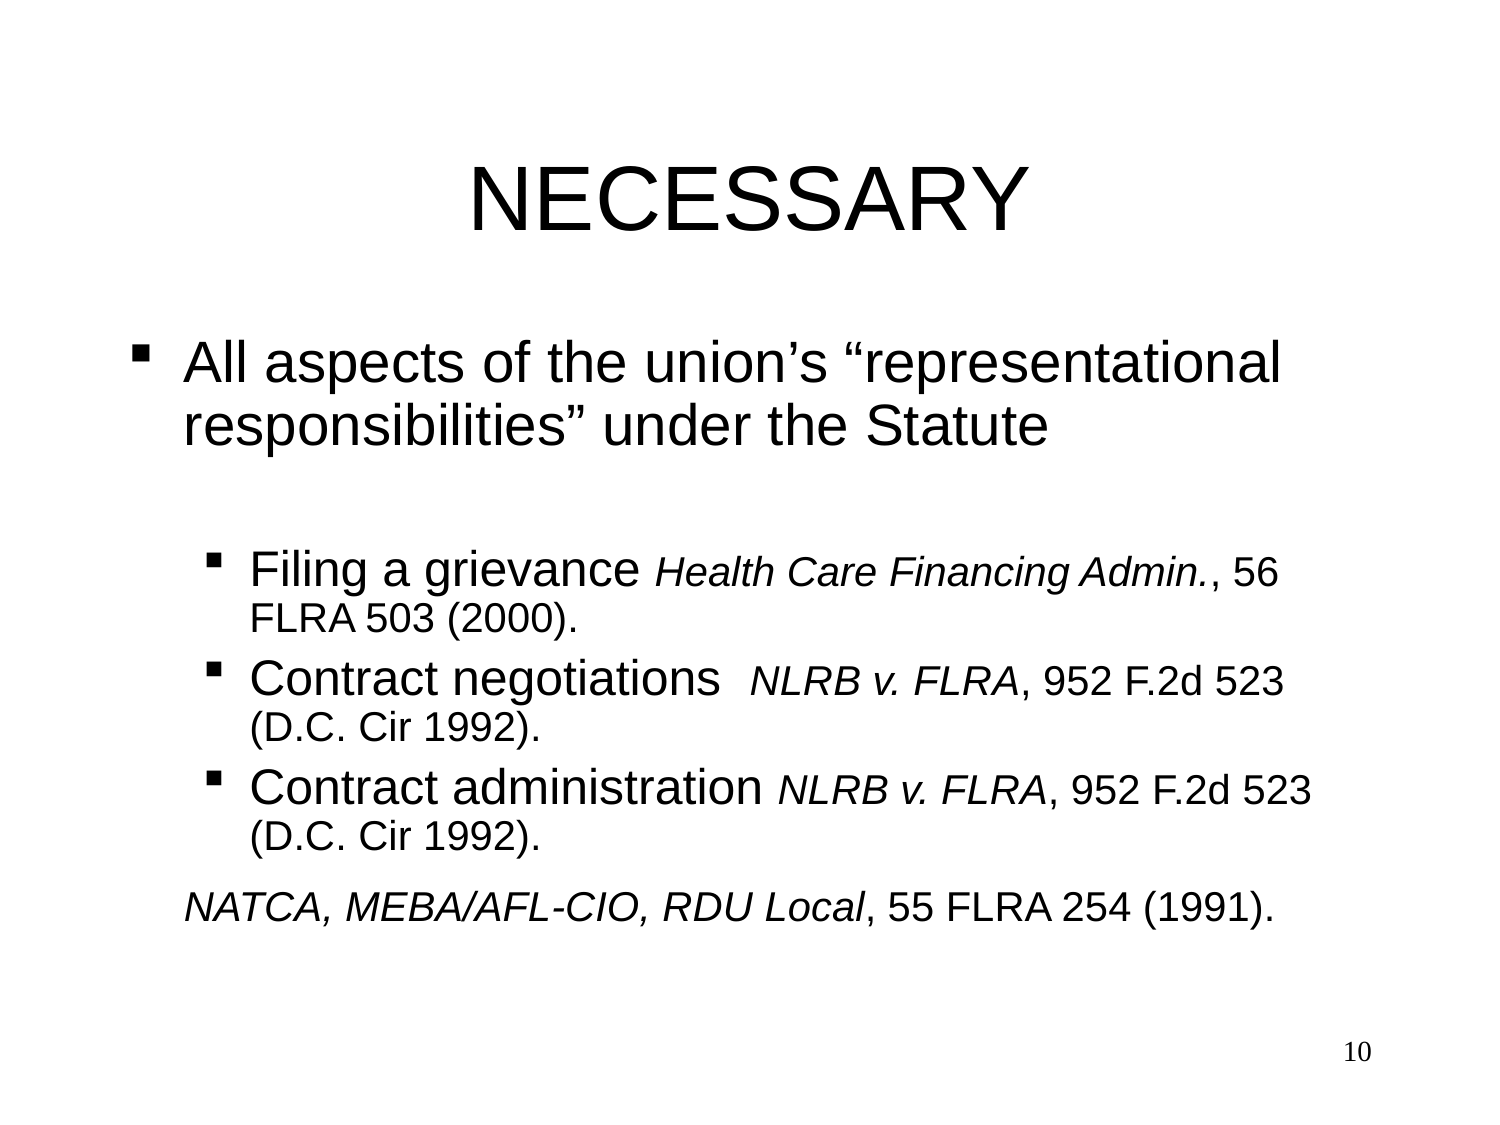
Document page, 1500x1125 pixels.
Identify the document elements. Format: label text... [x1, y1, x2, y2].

slide_number 10 [1074, 1024, 1388, 1101]
list All aspects of the union’s “representational responsibilities” under the Statute Filing a grievance Health Care Financing Admin., 56 FLRA 503 (2000). Contract negotiations NLRB v. FLRA, 952 F.2d 523 (D.C. Cir 1992). Contract administration NLRB v. FLRA, 952 F.2d 523 (D.C. Cir 1992). NATCA, MEBA/AFL-CIO, RDU Local, 55 FLRA 254 (1991). [112, 324, 1388, 1001]
title NECESSARY [112, 99, 1388, 288]
